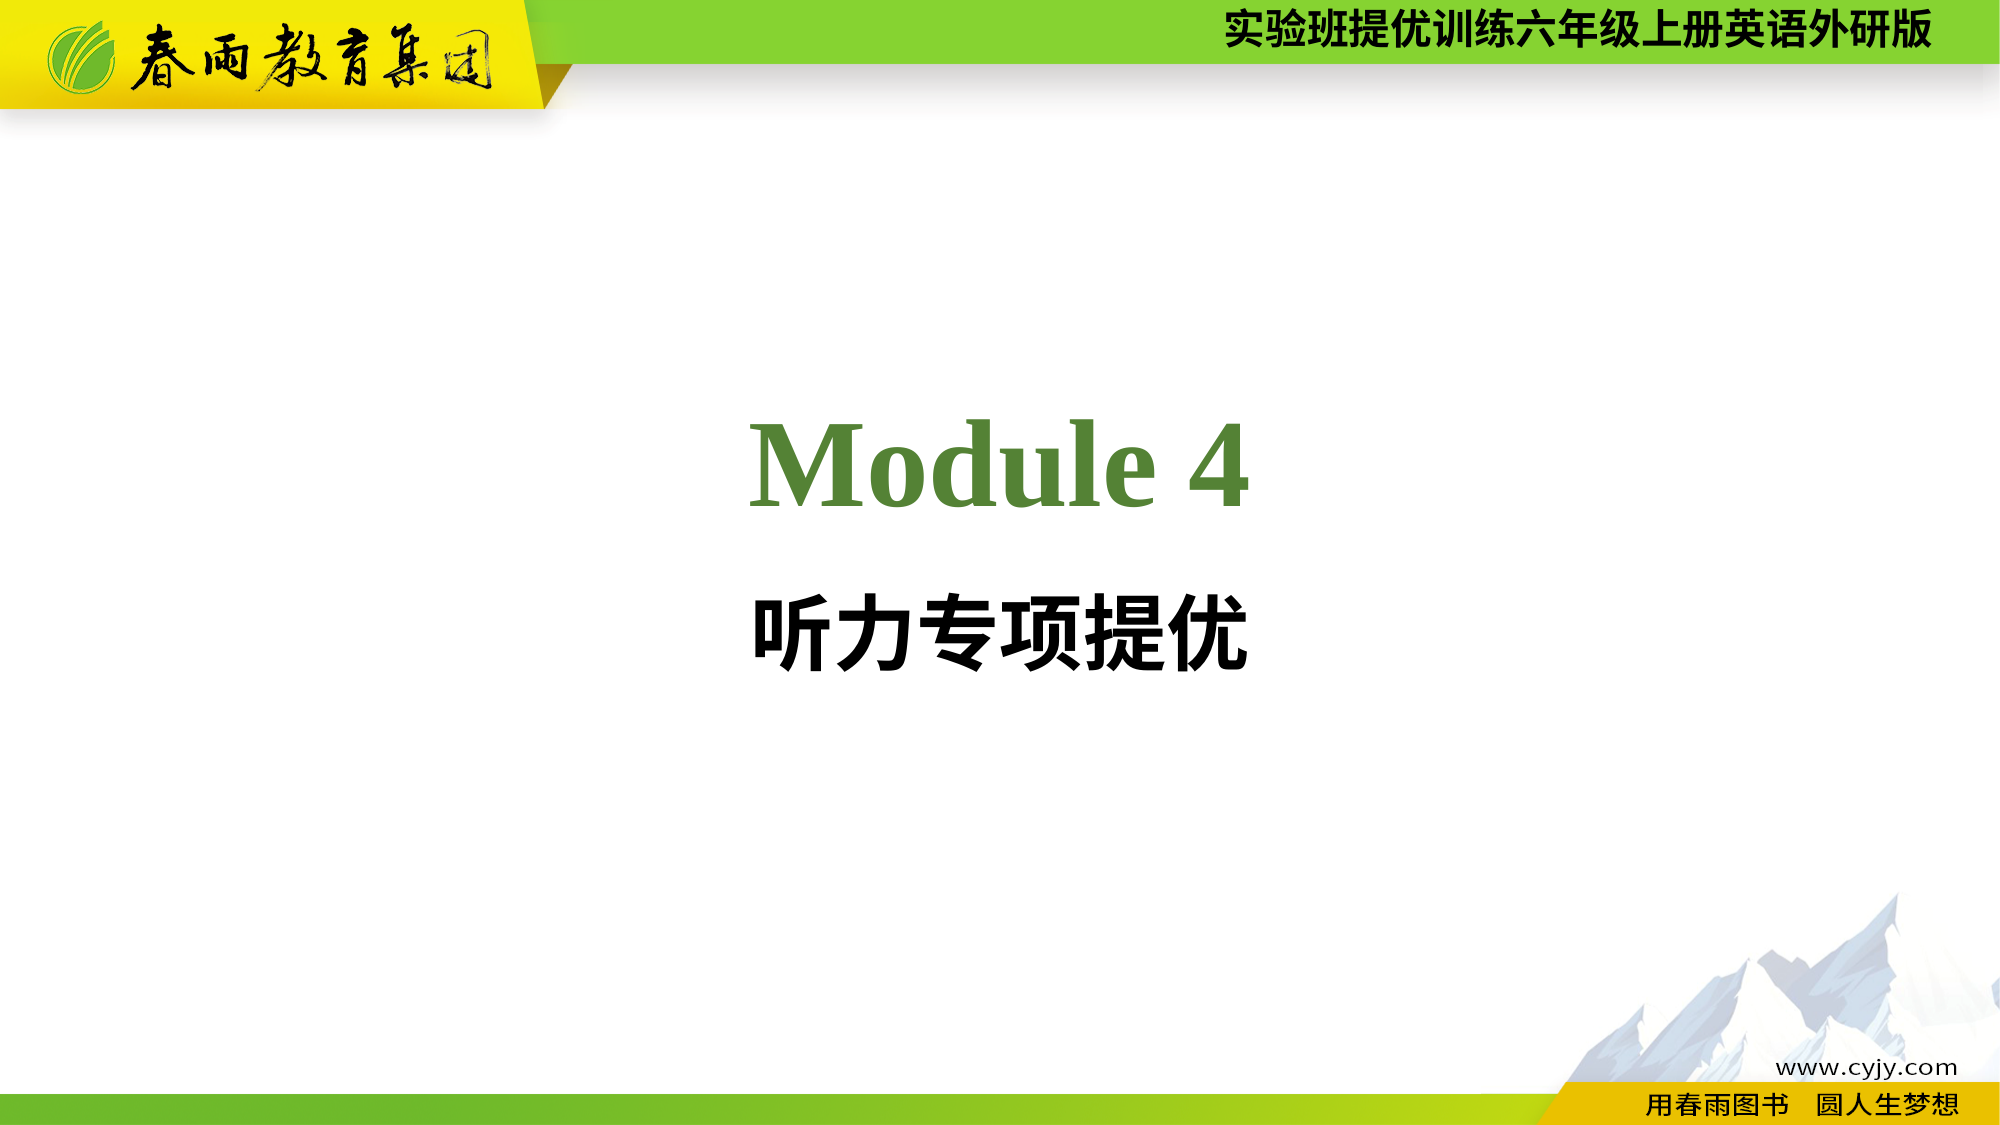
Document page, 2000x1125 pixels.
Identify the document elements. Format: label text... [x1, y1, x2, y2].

picture [0, 0, 2000, 298]
picture [0, 689, 2000, 1125]
text_box Module 4 听力专项提优 [0, 298, 2000, 689]
